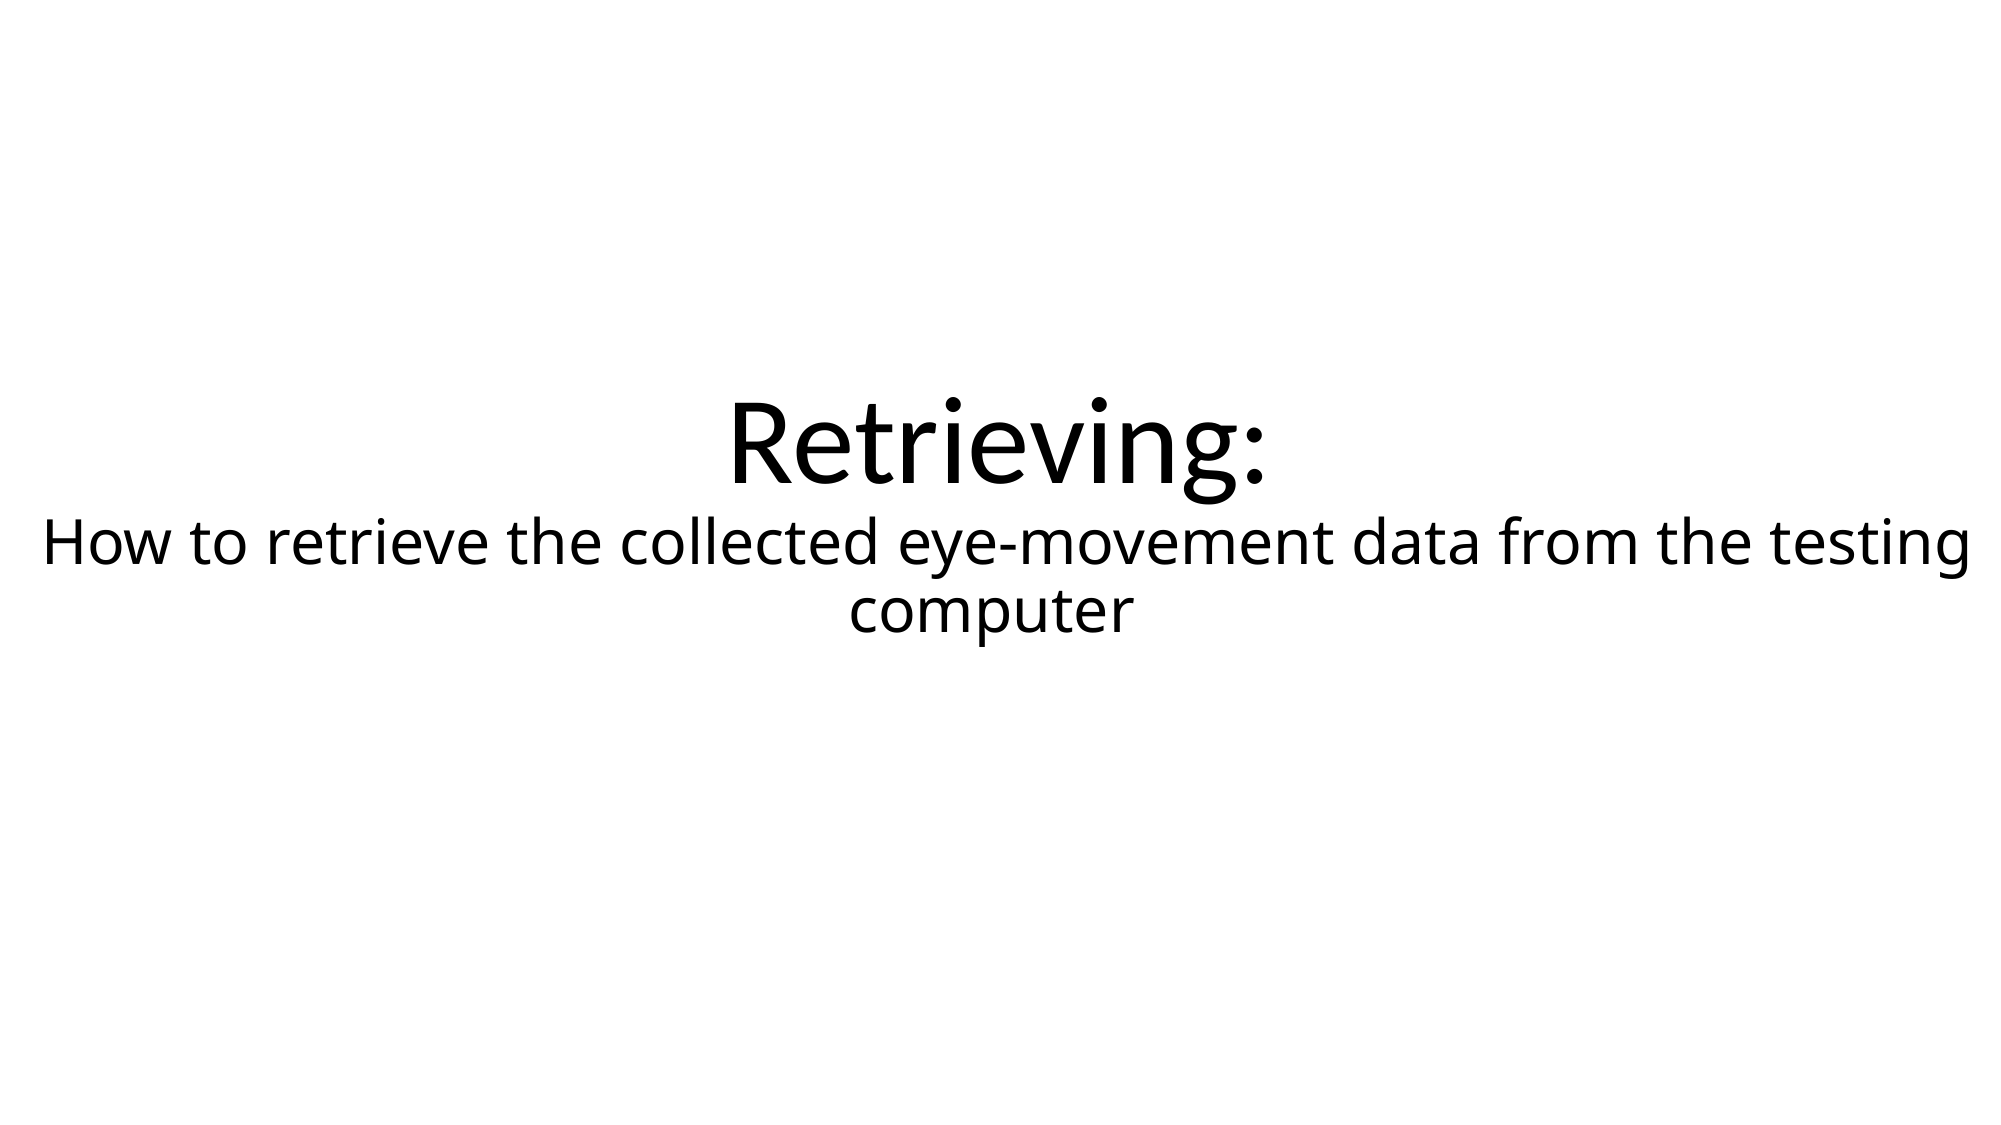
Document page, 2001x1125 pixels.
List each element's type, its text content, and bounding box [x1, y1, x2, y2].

title Retrieving: How to retrieve the collected eye-movement data from the testing computer [0, 261, 2000, 654]
